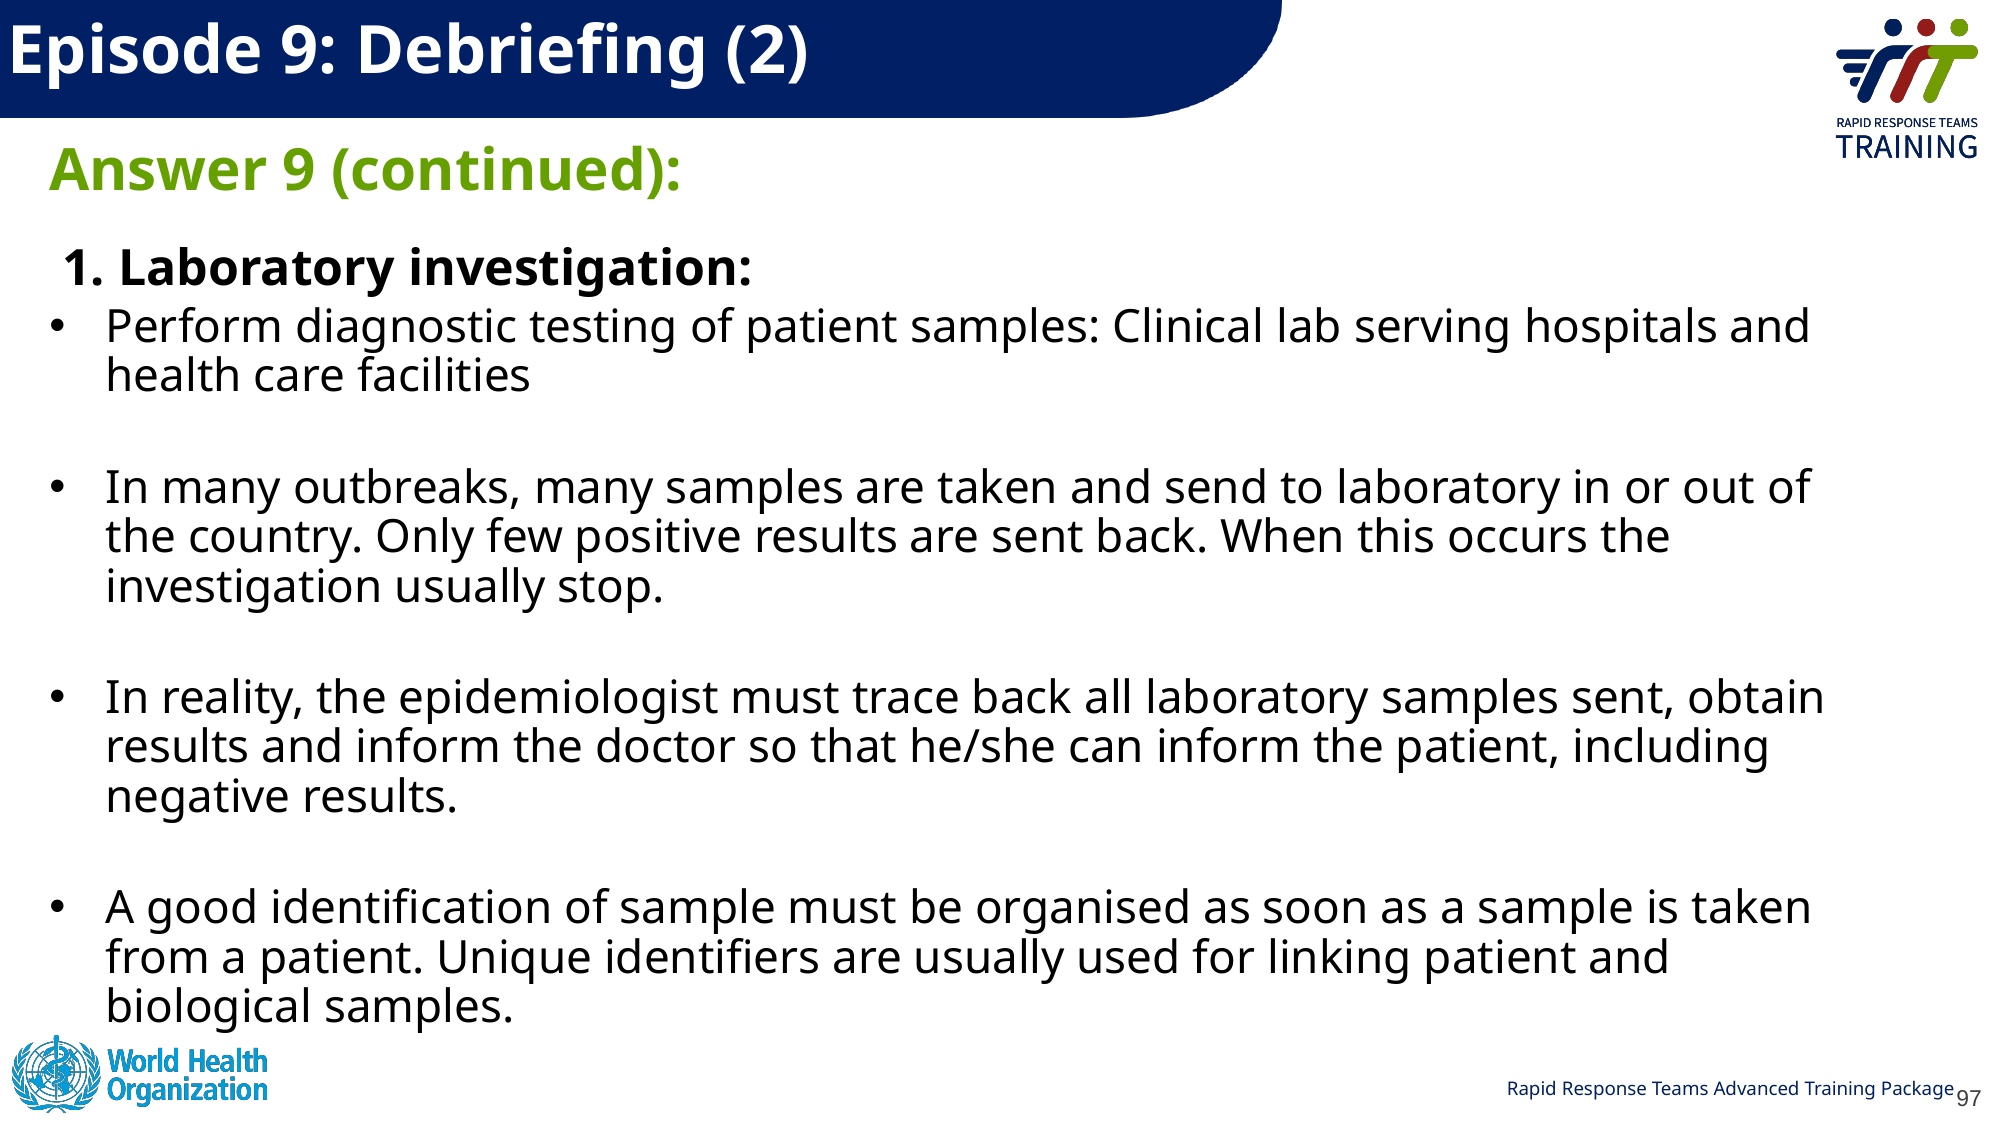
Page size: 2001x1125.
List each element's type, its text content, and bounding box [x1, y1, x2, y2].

picture [1179, 0, 1282, 118]
title Episode 9: Debriefing (2) [0, 0, 1179, 149]
picture [36, 1088, 78, 1105]
picture [34, 1054, 43, 1078]
picture [30, 1083, 37, 1091]
list Answer 9 (continued): 1. Laboratory investigation: Perform diagnostic testing of patient samples: Clinical lab serving hospitals and health care facilities In many outbreaks, many samples are taken and send to laboratory in or out of the country. Only few positive results are sent back. When this occurs the investigation usually stop. In reality, the epidemiologist must trace back all laboratory samples sent, obtain results and inform the doctor so that he/she can inform the patient, including negative results. A good identification of sample must be organised as soon as a sample is taken from a patient. Unique identifiers are usually used for linking patient and biological samples. [41, 132, 1843, 907]
picture [50, 1108, 62, 1113]
picture [71, 1053, 90, 1091]
picture [12, 1035, 54, 1068]
picture [40, 1062, 47, 1070]
picture [22, 1062, 26, 1077]
picture [46, 1056, 54, 1062]
picture [12, 1083, 48, 1113]
picture [24, 1054, 36, 1087]
picture [1835, 19, 1978, 167]
picture [59, 1035, 267, 1113]
